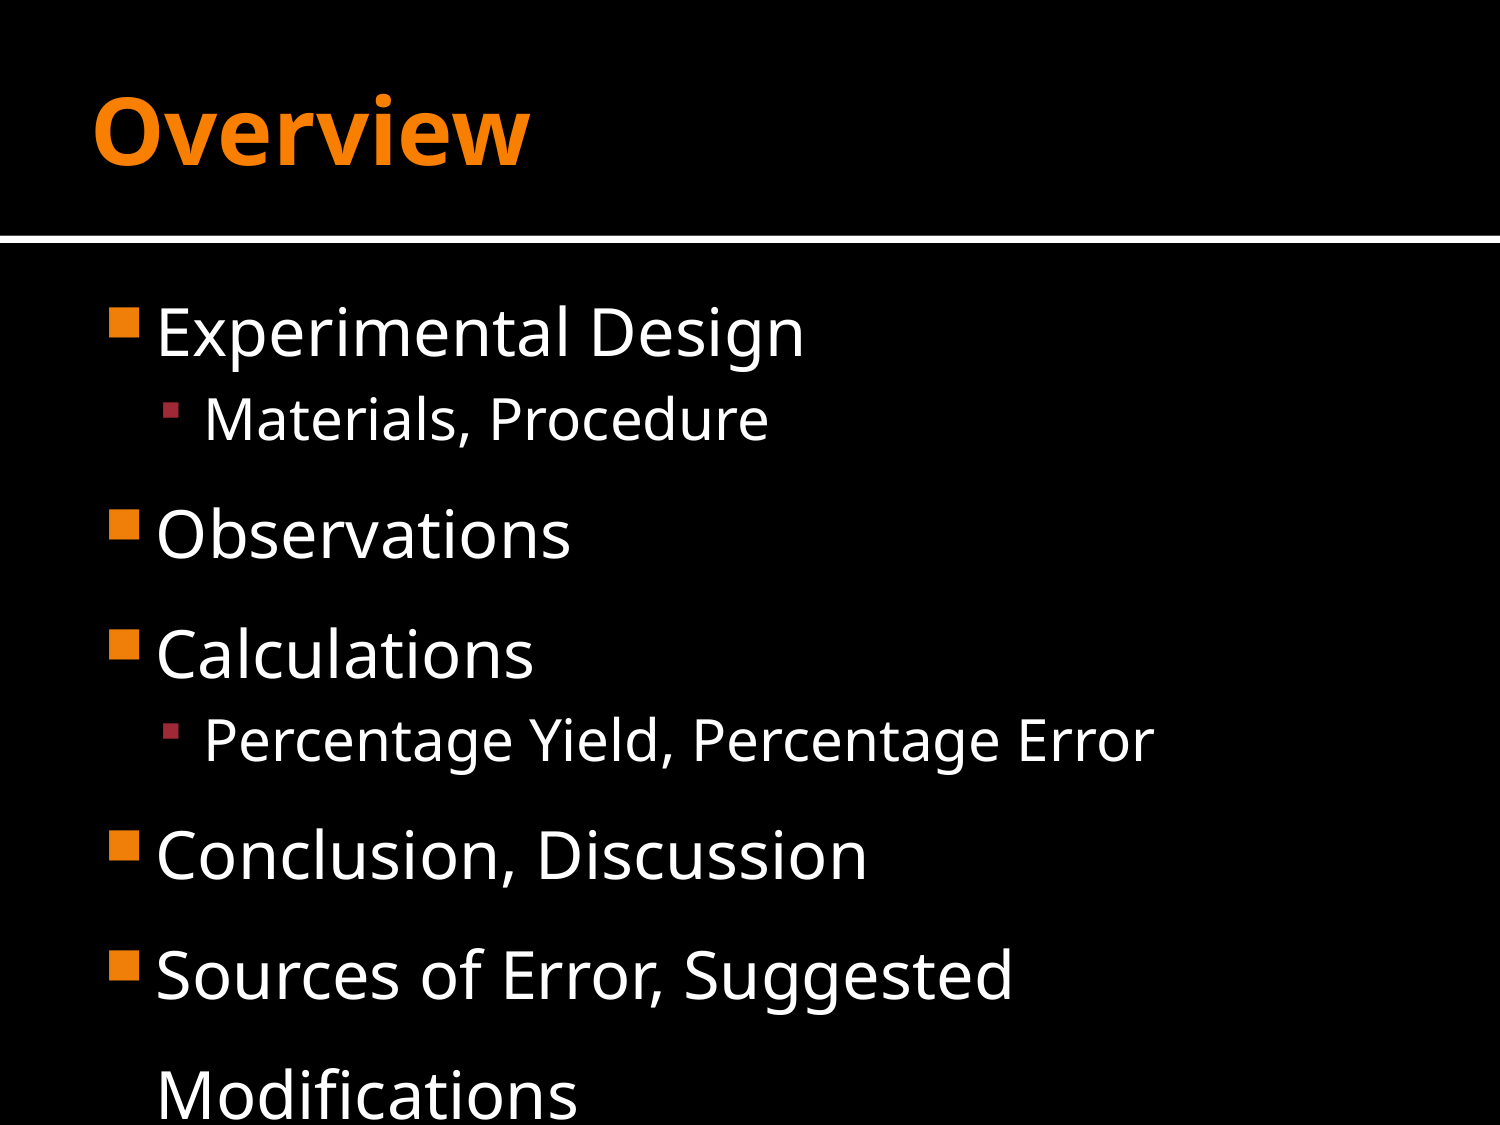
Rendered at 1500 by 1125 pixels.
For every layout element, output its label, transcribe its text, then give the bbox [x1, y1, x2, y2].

title Overview [75, 25, 1425, 231]
list Experimental Design Materials, Procedure Observations Calculations Percentage Yield, Percentage Error Conclusion, Discussion Sources of Error, Suggested Modifications [74, 274, 1426, 1076]
